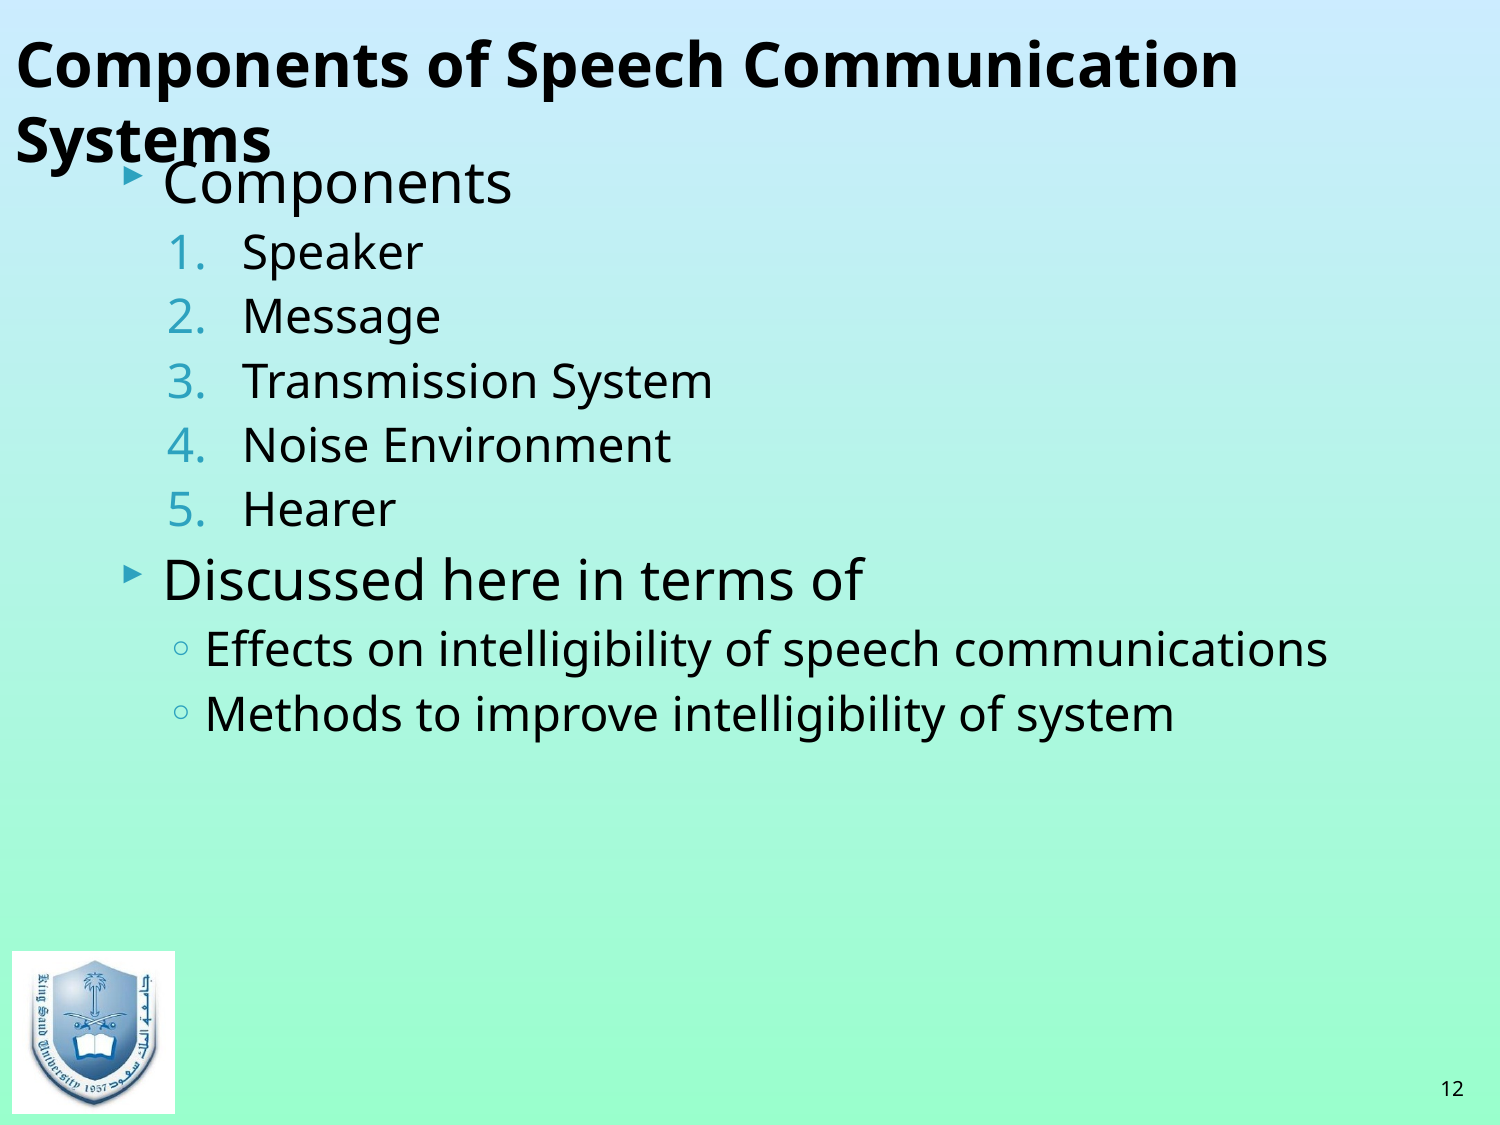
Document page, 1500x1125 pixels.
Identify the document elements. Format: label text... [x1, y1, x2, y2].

slide_number 12 [1418, 1051, 1479, 1112]
title Components of Speech Communication Systems [0, 50, 1500, 150]
list Components Speaker Message Transmission System Noise Environment Hearer Discussed here in terms of Effects on intelligibility of speech communications Methods to improve intelligibility of system [87, 137, 1438, 1113]
picture [12, 951, 175, 1114]
